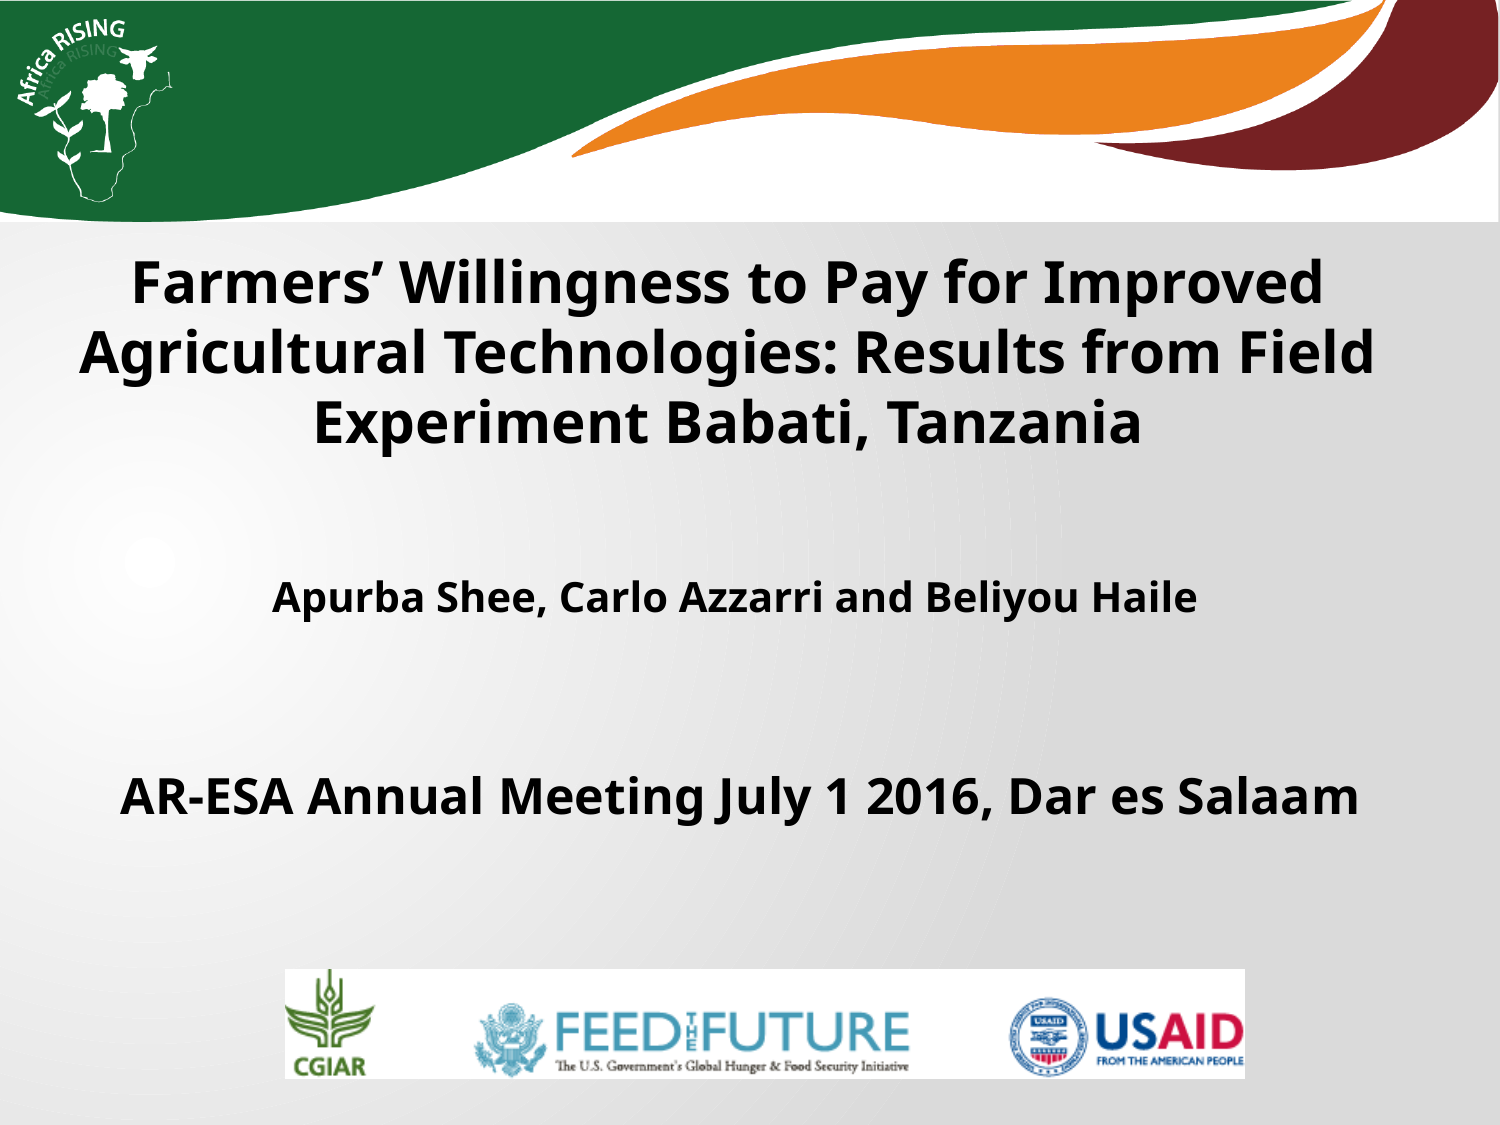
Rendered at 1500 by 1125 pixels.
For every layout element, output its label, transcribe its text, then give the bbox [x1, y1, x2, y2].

picture [285, 969, 1245, 1079]
picture [0, 0, 1499, 222]
list Farmers’ Willingness to Pay for Improved Agricultural Technologies: Results from Field Experiment Babati, Tanzania [0, 237, 1438, 463]
list Apurba Shee, Carlo Azzarri and Beliyou Haile AR-ESA Annual Meeting July 1 2016, Dar es Salaam [50, 500, 1413, 963]
